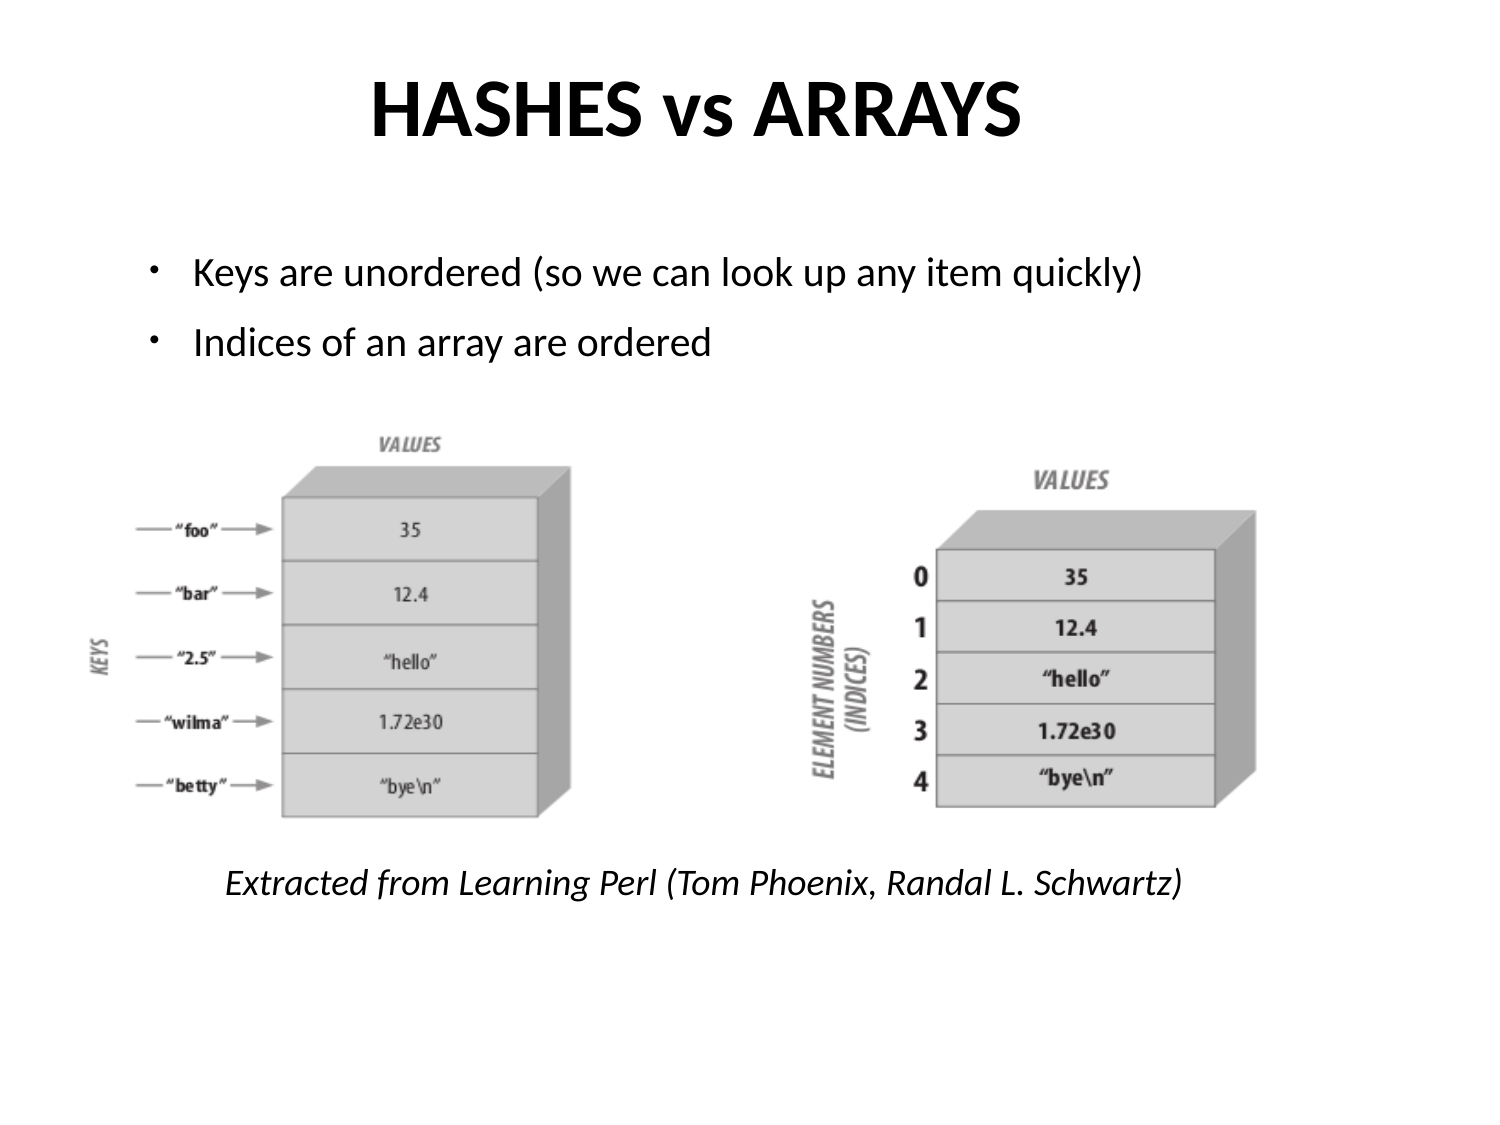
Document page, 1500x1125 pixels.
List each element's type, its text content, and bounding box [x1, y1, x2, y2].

text_box Extracted from Learning Perl (Tom Phoenix, Randal L. Schwartz) [211, 848, 1215, 901]
picture [48, 427, 658, 831]
picture [768, 458, 1318, 826]
text_box HASHES vs ARRAYS [357, 40, 1210, 147]
text_box Keys are unordered (so we can look up any item quickly) Indices of an array are ordered [136, 238, 1234, 368]
